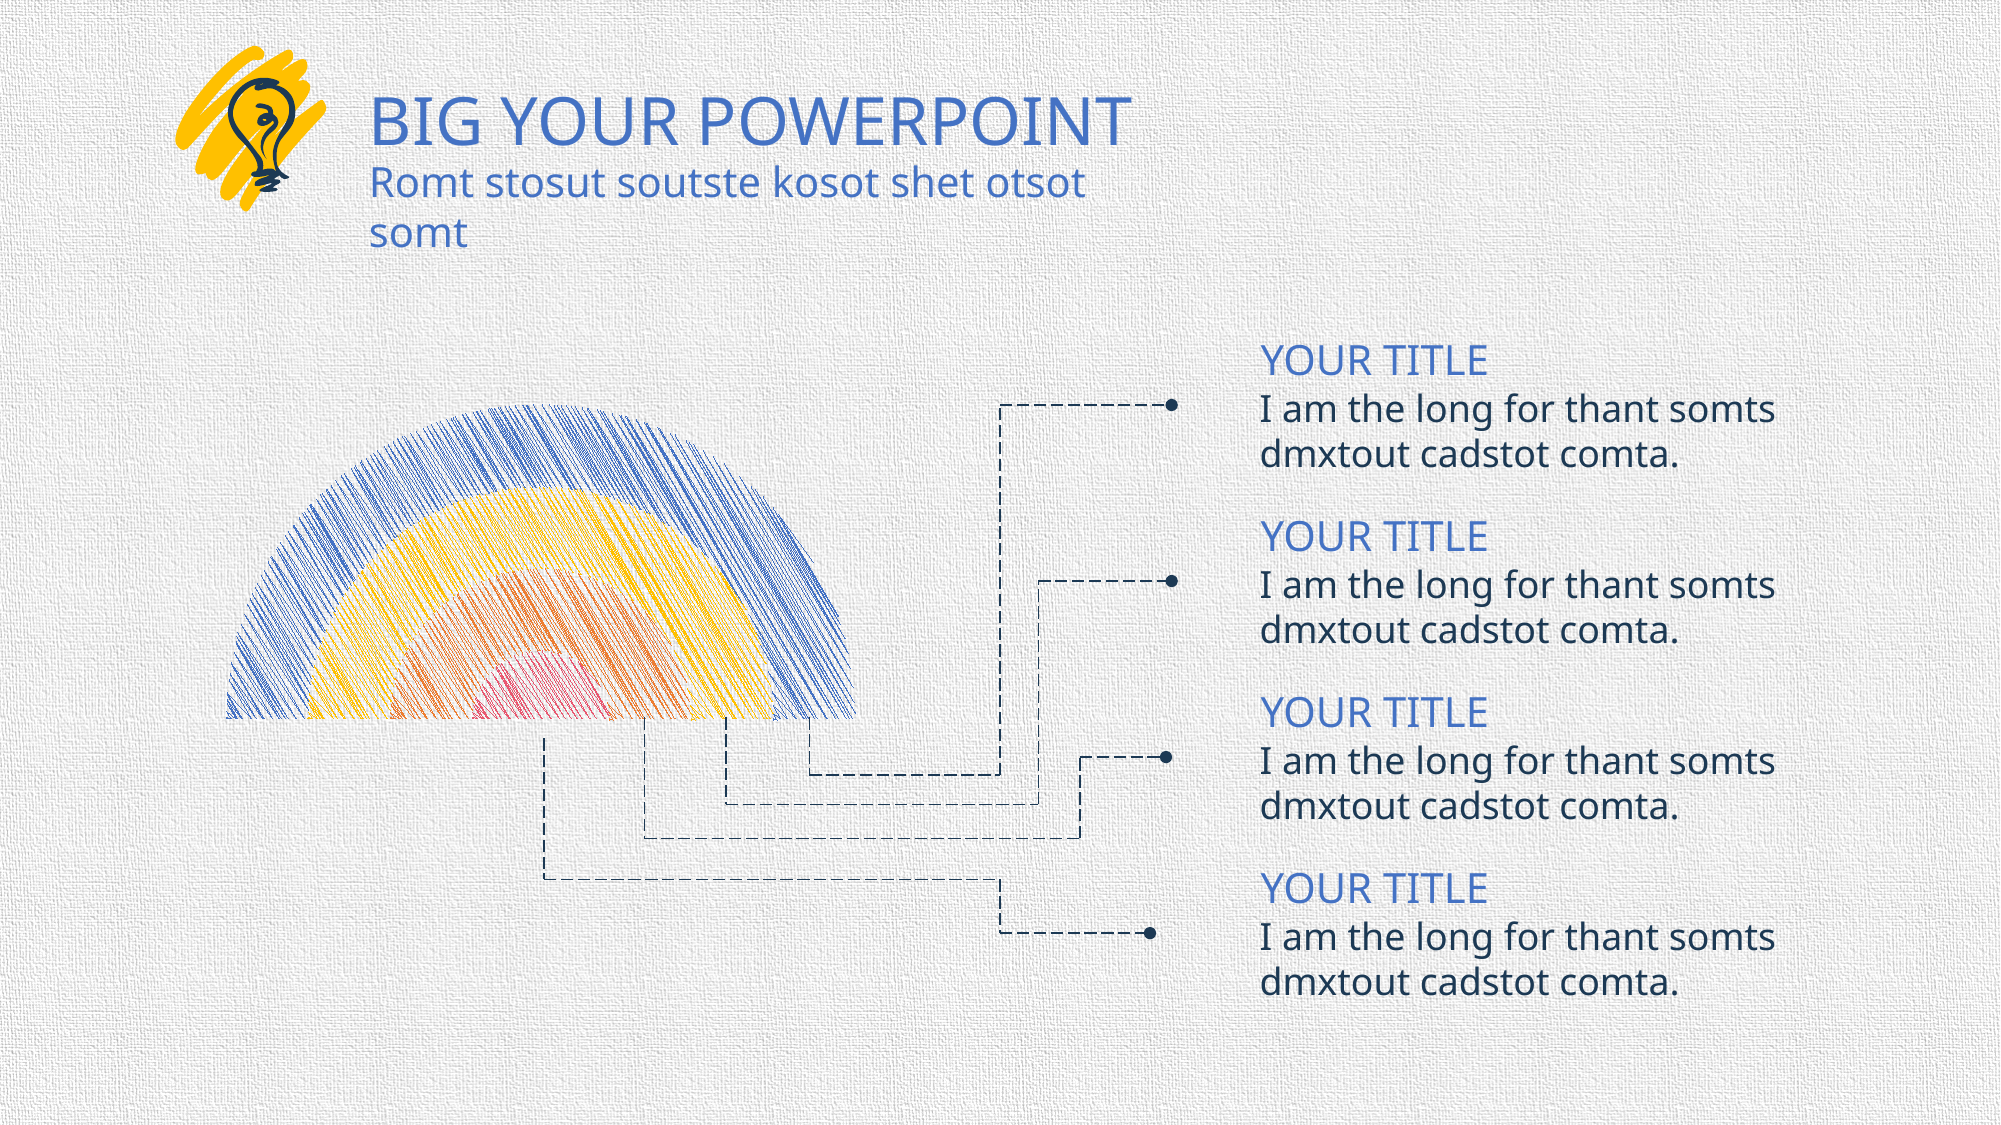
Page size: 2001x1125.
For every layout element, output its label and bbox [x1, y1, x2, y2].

text_box [423, 370, 657, 837]
picture [0, 0, 2001, 1125]
text_box [1244, 854, 1840, 1012]
text_box [1244, 502, 1840, 660]
text_box [354, 71, 1188, 215]
text_box [1244, 678, 1840, 836]
text_box [171, 44, 329, 215]
text_box [1244, 326, 1840, 484]
text_box [383, 247, 699, 878]
